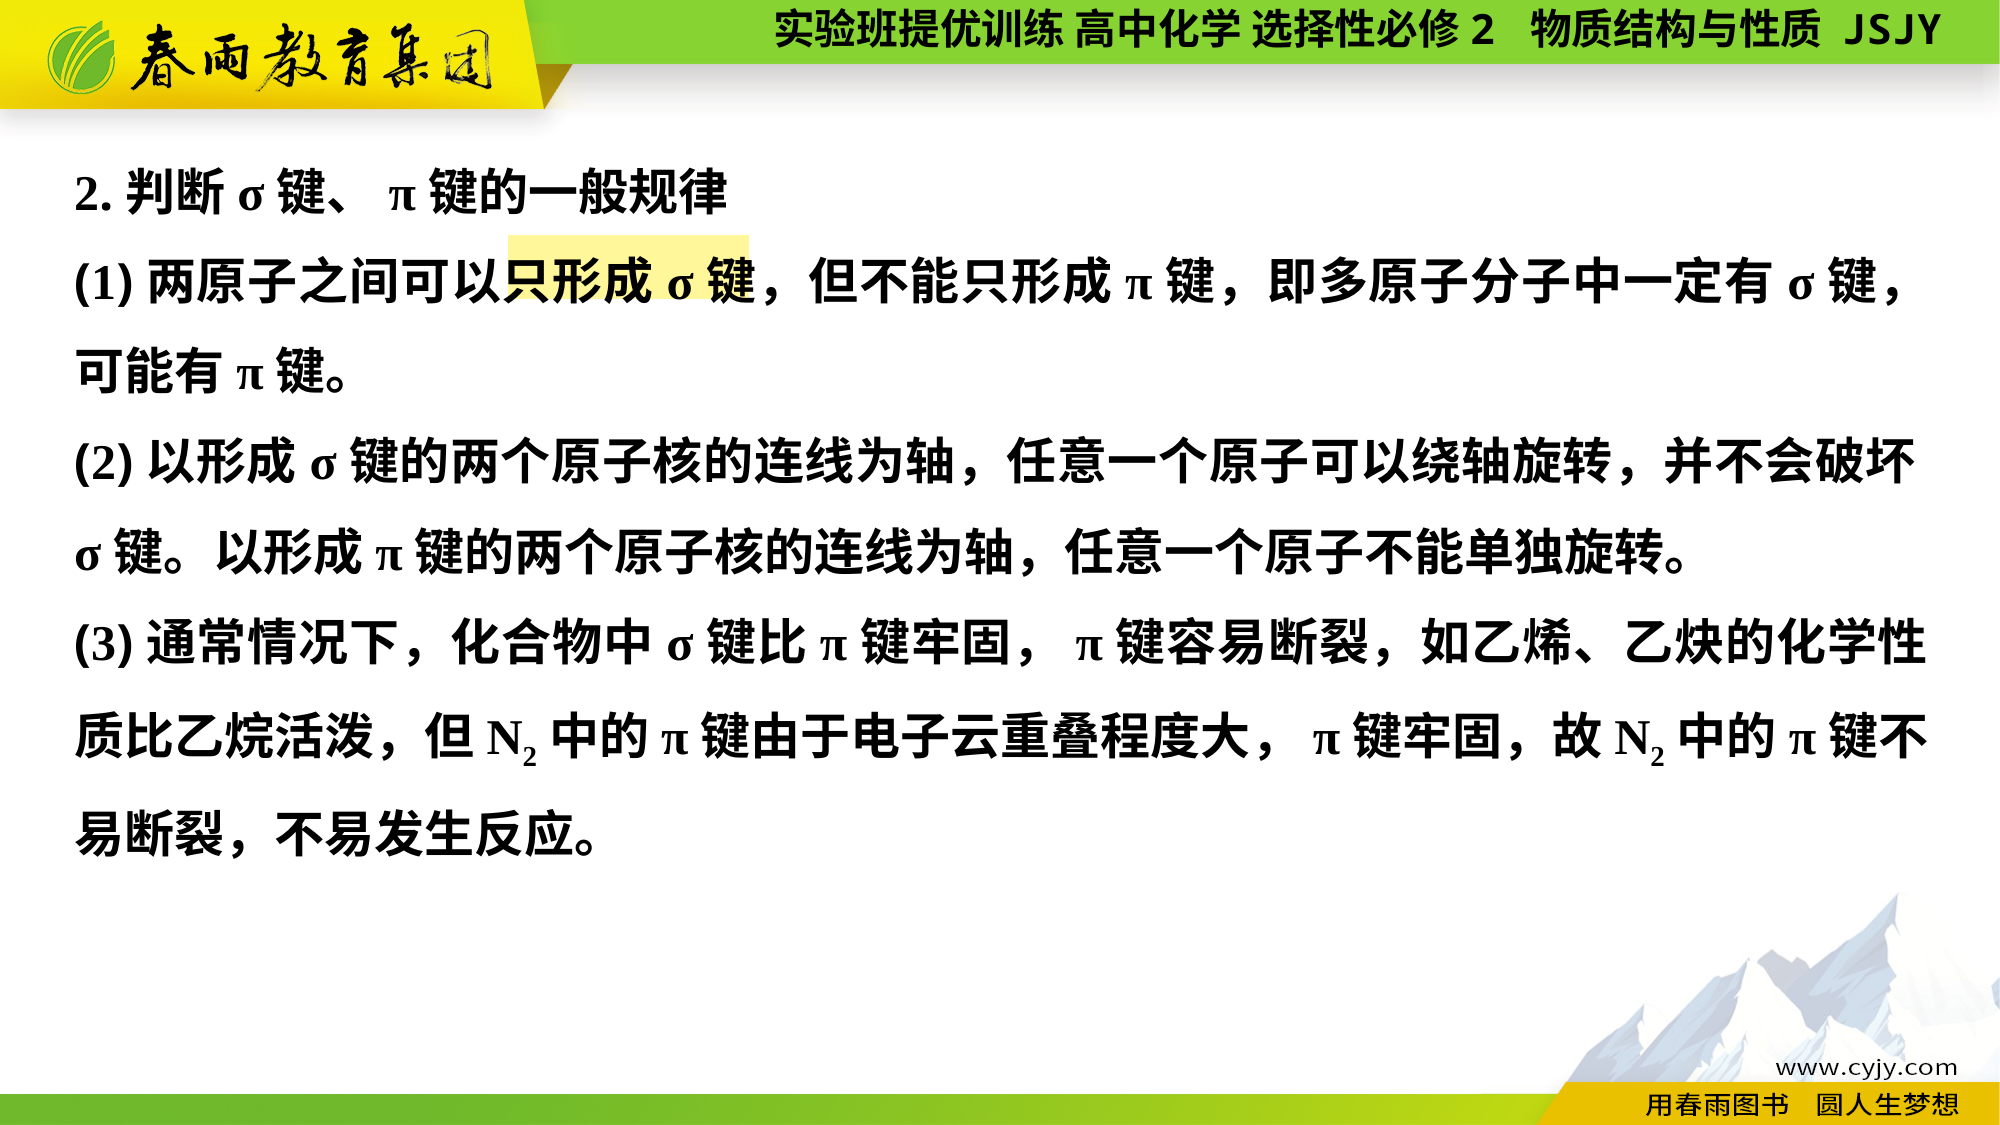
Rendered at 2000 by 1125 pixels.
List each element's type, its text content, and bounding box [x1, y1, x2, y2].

picture [0, 0, 2000, 1125]
list 2.判断σ键、π键的一般规律 (1)两原子之间可以只形成σ键，但不能只形成π键，即多原子分子中一定有σ键，可能有π键。 (2)以形成σ键的两个原子核的连线为轴，任意一个原子可以绕轴旋转，并不会破坏σ键。以形成π键的两个原子核的连线为轴，任意一个原子不能单独旋转。 (3)通常情况下，化合物中σ键比π键牢固，π键容易断裂，如乙烯、乙炔的化学性质比乙烷活泼，但N2中的π键由于电子云重叠程度大，π键牢固，故N2中的π键不易断裂，不易发生反应。 [59, 122, 1944, 865]
